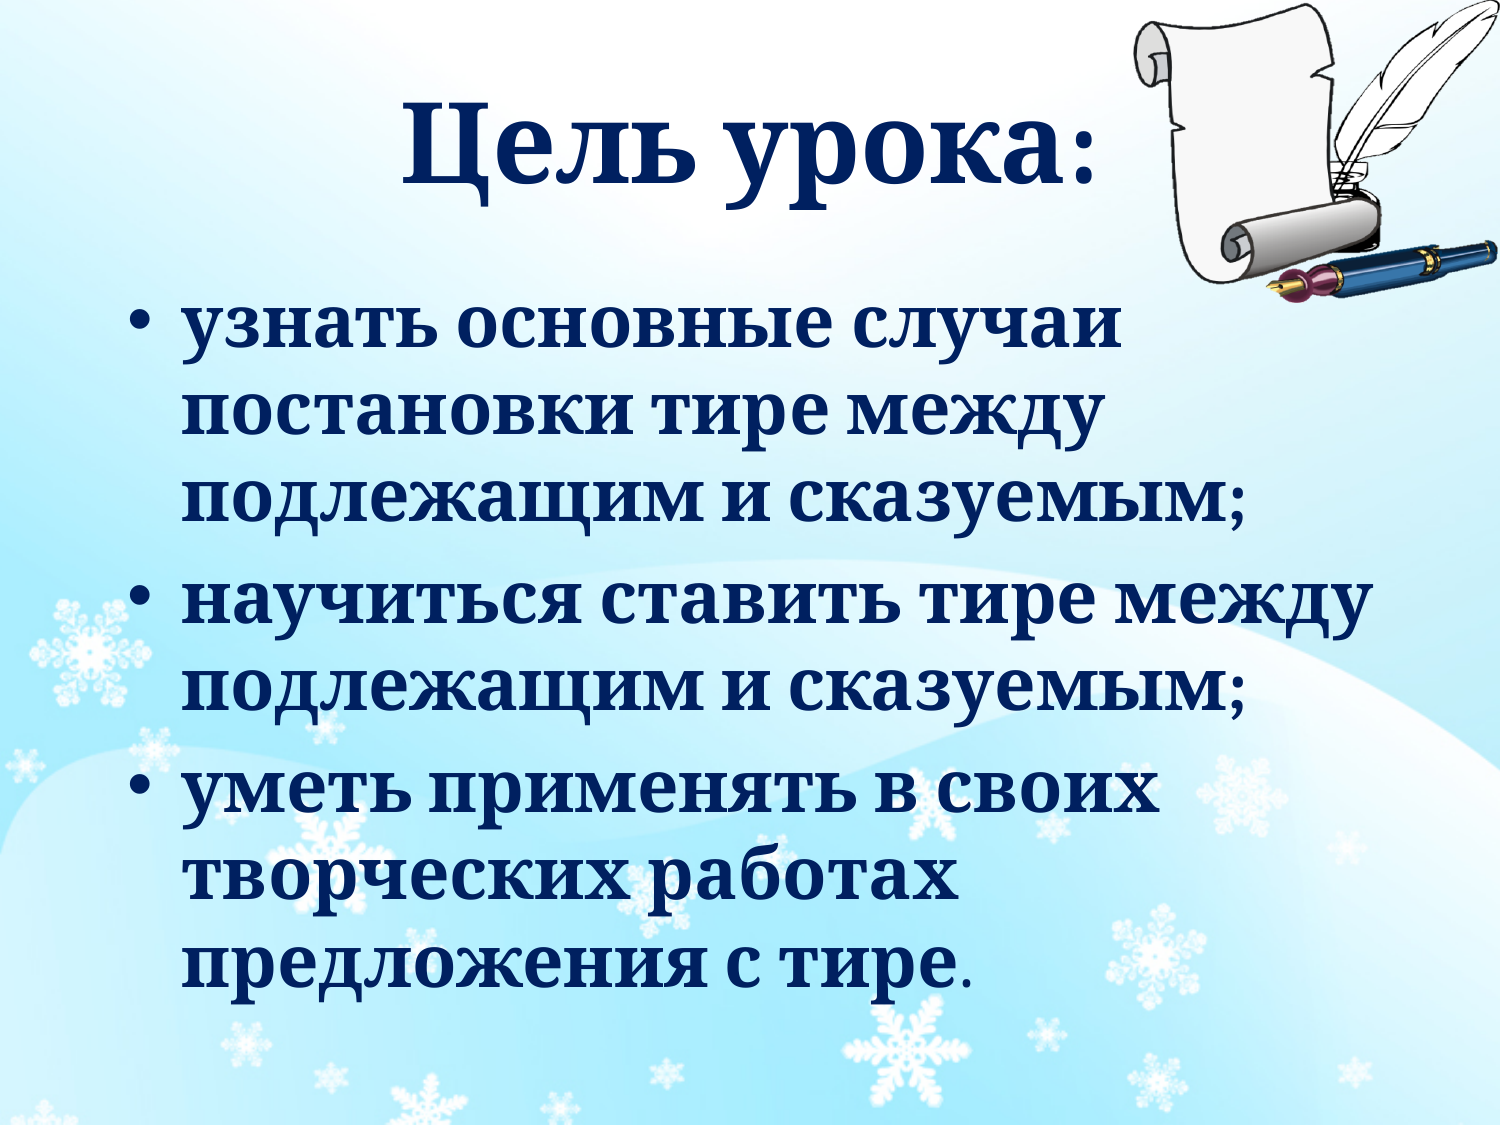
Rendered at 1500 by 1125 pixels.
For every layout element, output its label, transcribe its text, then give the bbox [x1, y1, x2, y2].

picture [0, 0, 1500, 1125]
title Цель урока: [75, 45, 1128, 233]
list узнать основные случаи постановки тире между подлежащим и сказуемым; научиться ставить тире между подлежащим и сказуемым; уметь применять в своих творческих работах предложения с тире. [112, 267, 1463, 1010]
